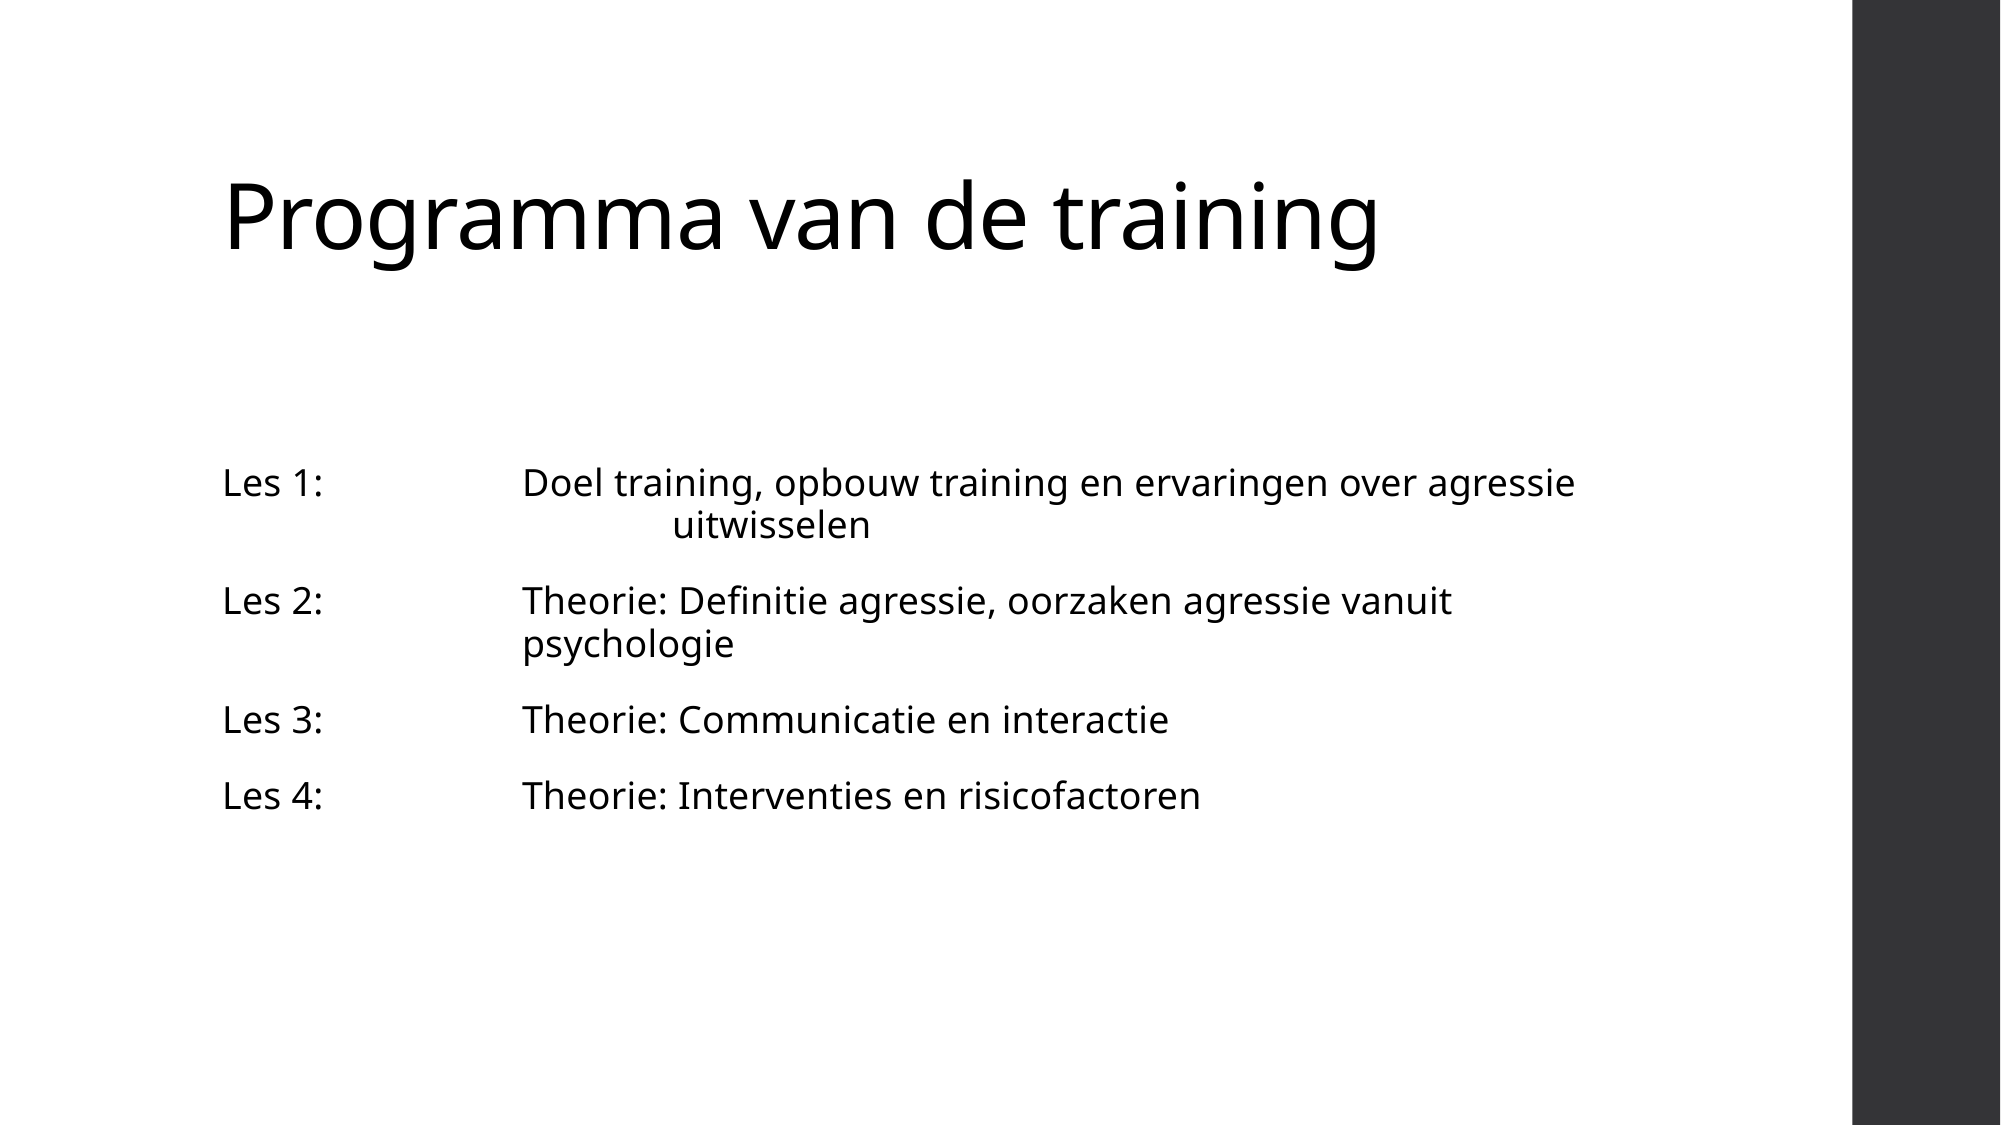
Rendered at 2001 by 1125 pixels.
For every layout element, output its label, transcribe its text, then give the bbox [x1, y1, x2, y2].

title Programma van de training [206, 60, 1797, 278]
list Les 1: Doel training, opbouw training en ervaringen over agressie uitwisselen Les 2: Theorie: Definitie agressie, oorzaken agressie vanuit psychologie Les 3: Theorie: Communicatie en interactie Les 4: Theorie: Interventies en risicofactoren [206, 299, 1617, 1014]
